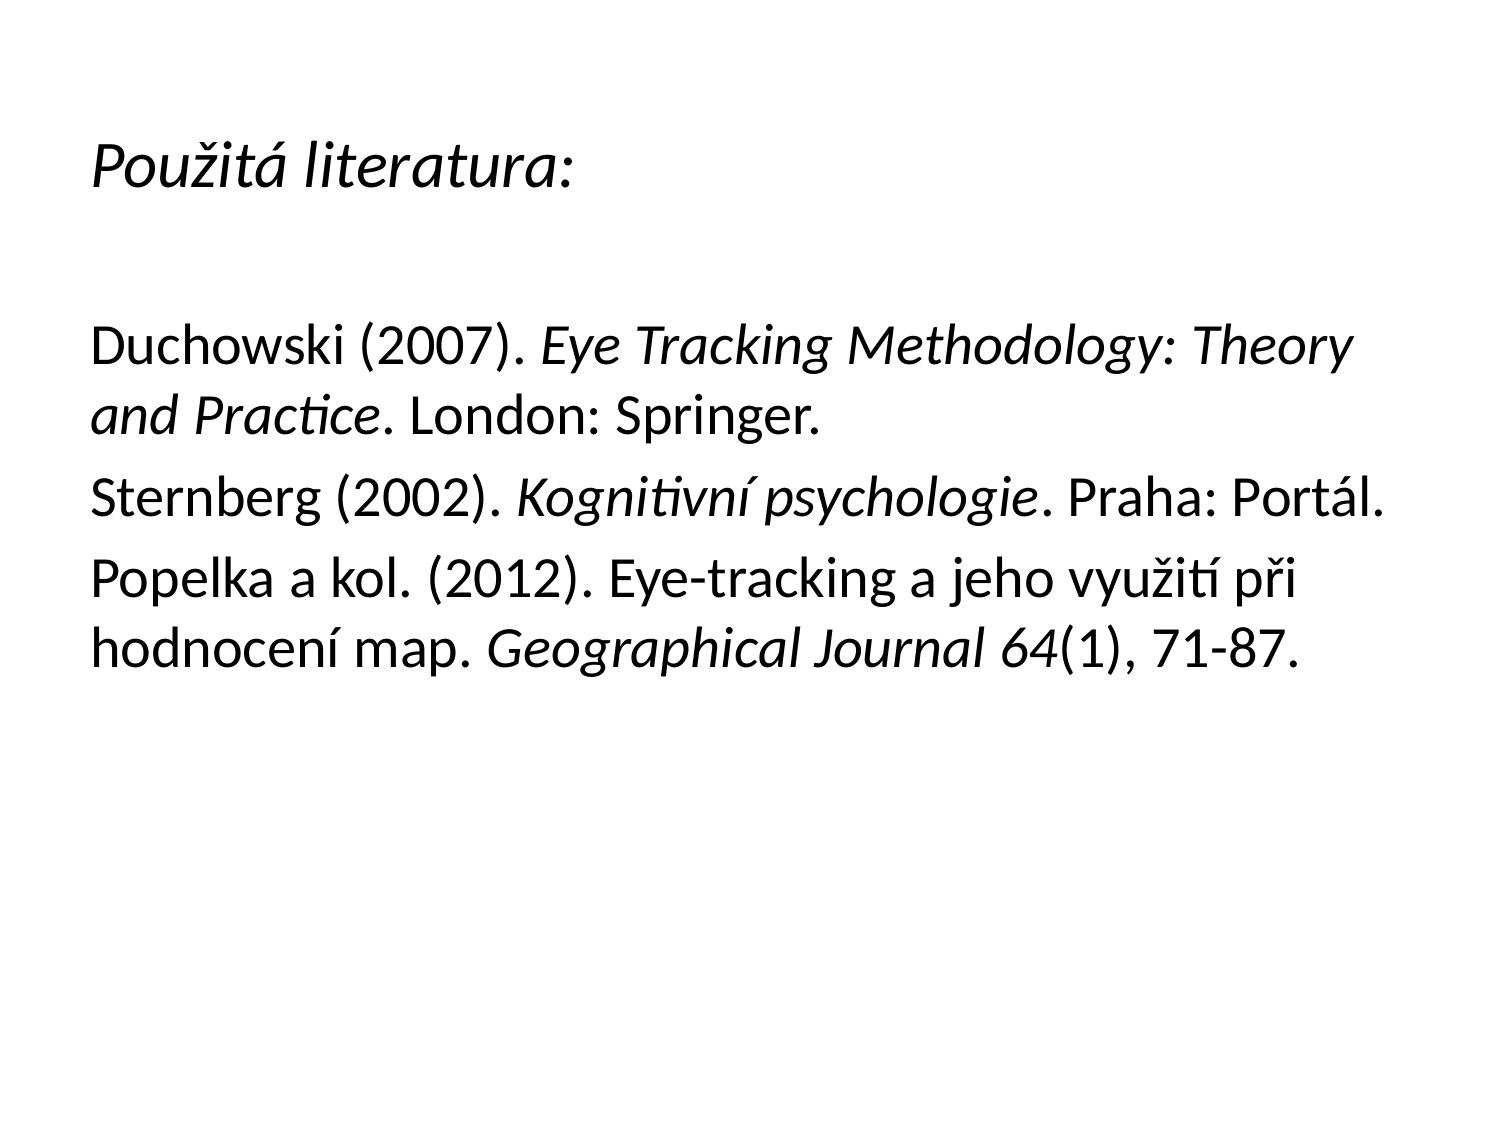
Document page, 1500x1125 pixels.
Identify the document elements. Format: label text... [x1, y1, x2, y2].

list Použitá literatura: Duchowski (2007). Eye Tracking Methodology: Theory and Practice. London: Springer. Sternberg (2002). Kognitivní psychologie. Praha: Portál. Popelka a kol. (2012). Eye-tracking a jeho využití při hodnocení map. Geographical Journal 64(1), 71-87. [75, 113, 1425, 787]
